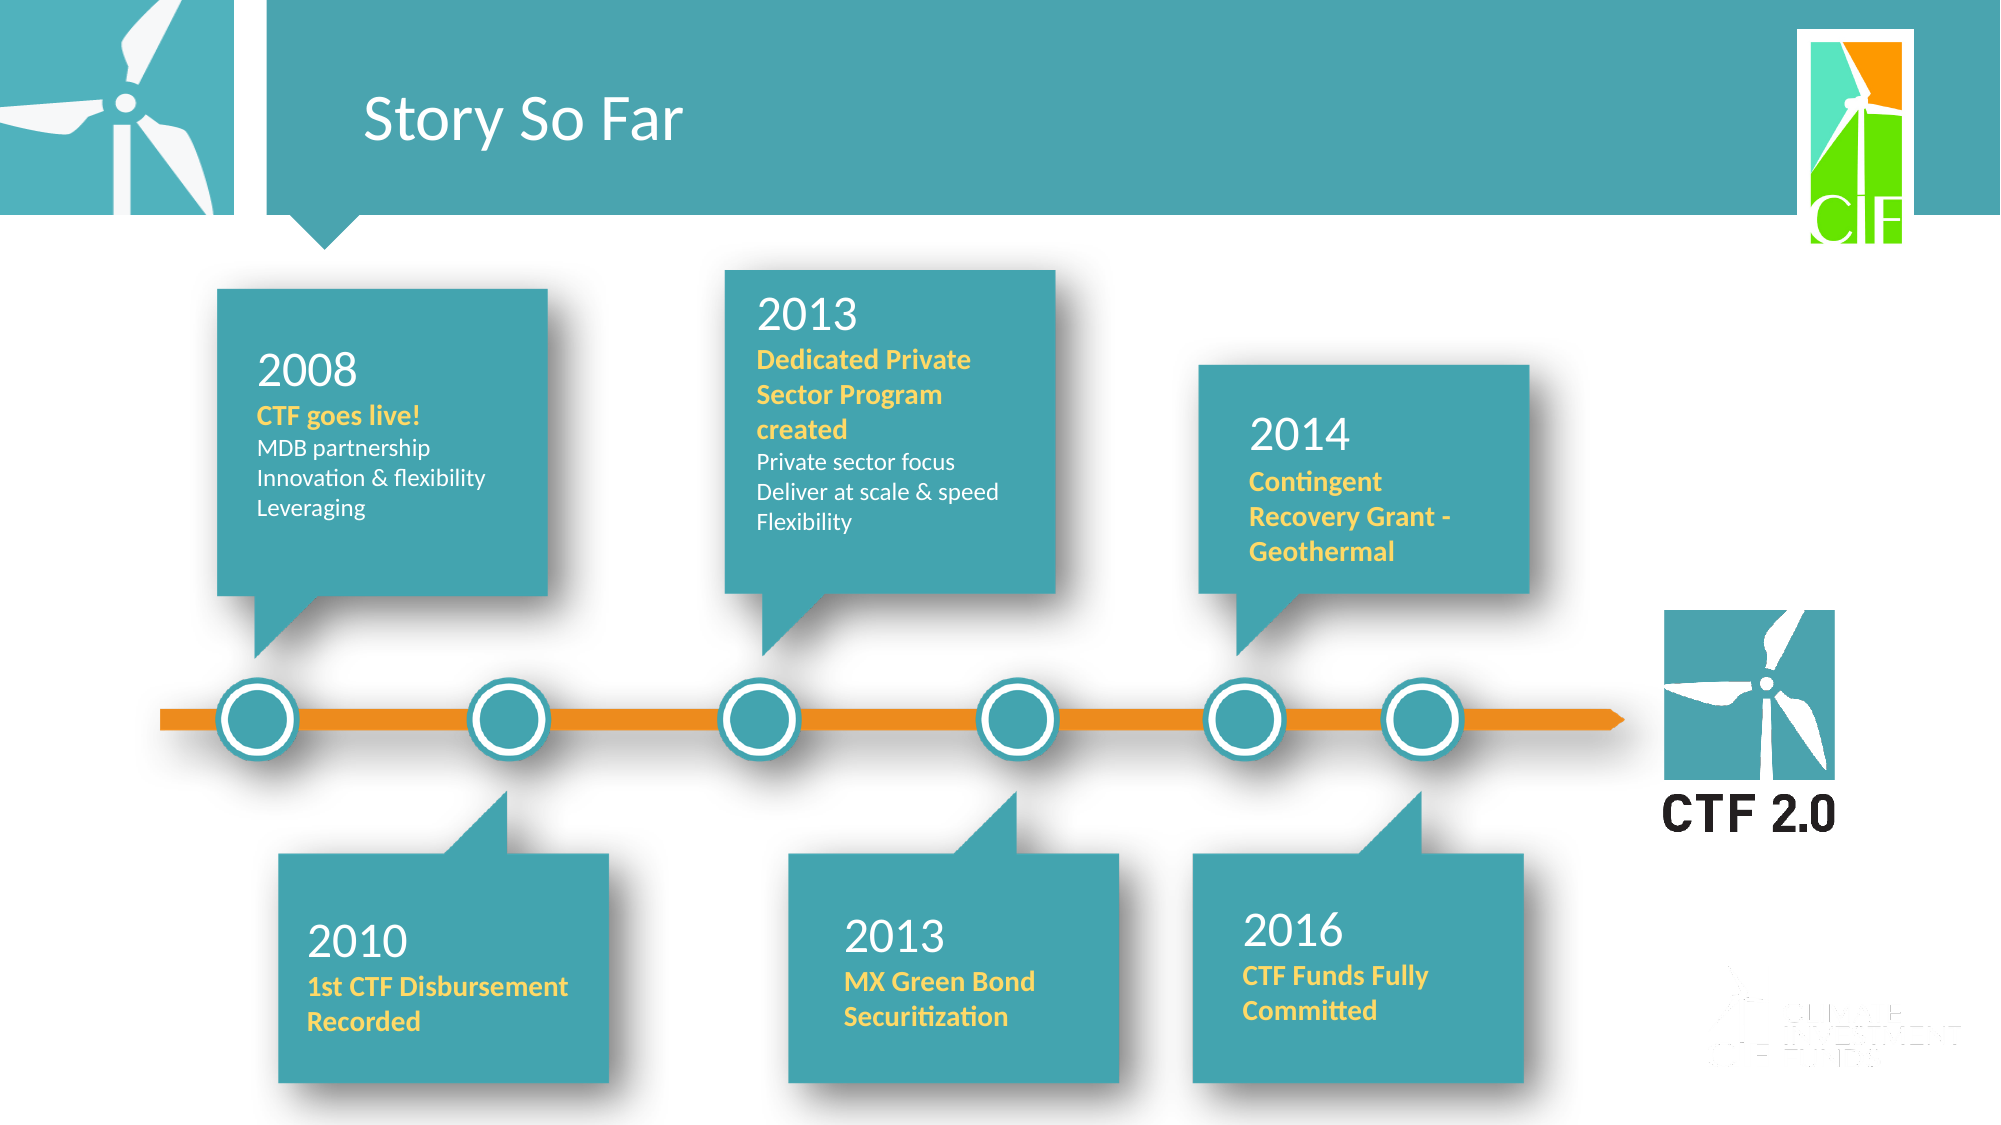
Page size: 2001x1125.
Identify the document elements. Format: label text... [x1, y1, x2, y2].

picture [110, 270, 1630, 1089]
picture [1663, 610, 1835, 846]
picture [0, 0, 234, 215]
picture [1797, 29, 1914, 259]
title Story So Far [363, 72, 1795, 154]
picture [1708, 966, 1961, 1067]
